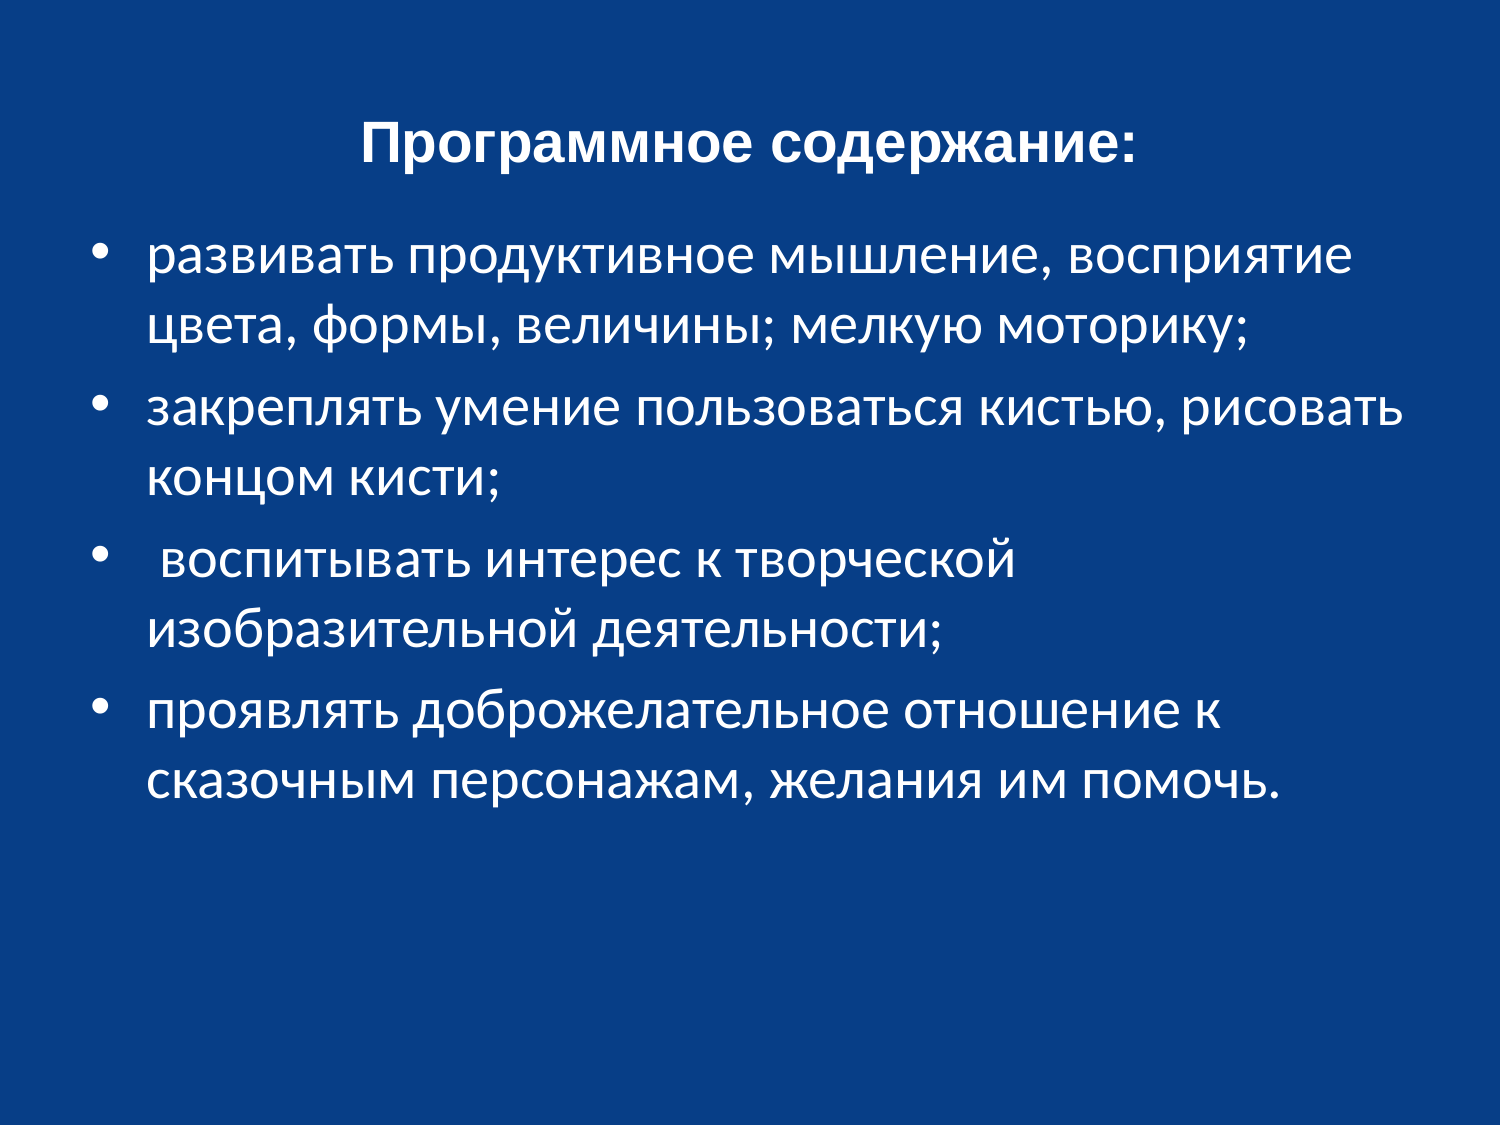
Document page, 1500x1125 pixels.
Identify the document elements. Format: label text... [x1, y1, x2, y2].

list развивать продуктивное мышление, восприятие цвета, формы, величины; мелкую моторику; закреплять умение пользоваться кистью, рисовать концом кисти; воспитывать интерес к творческой изобразительной деятельности; проявлять доброжелательное отношение к сказочным персонажам, желания им помочь. [75, 208, 1425, 1035]
title Программное содержание: [75, 45, 1425, 208]
